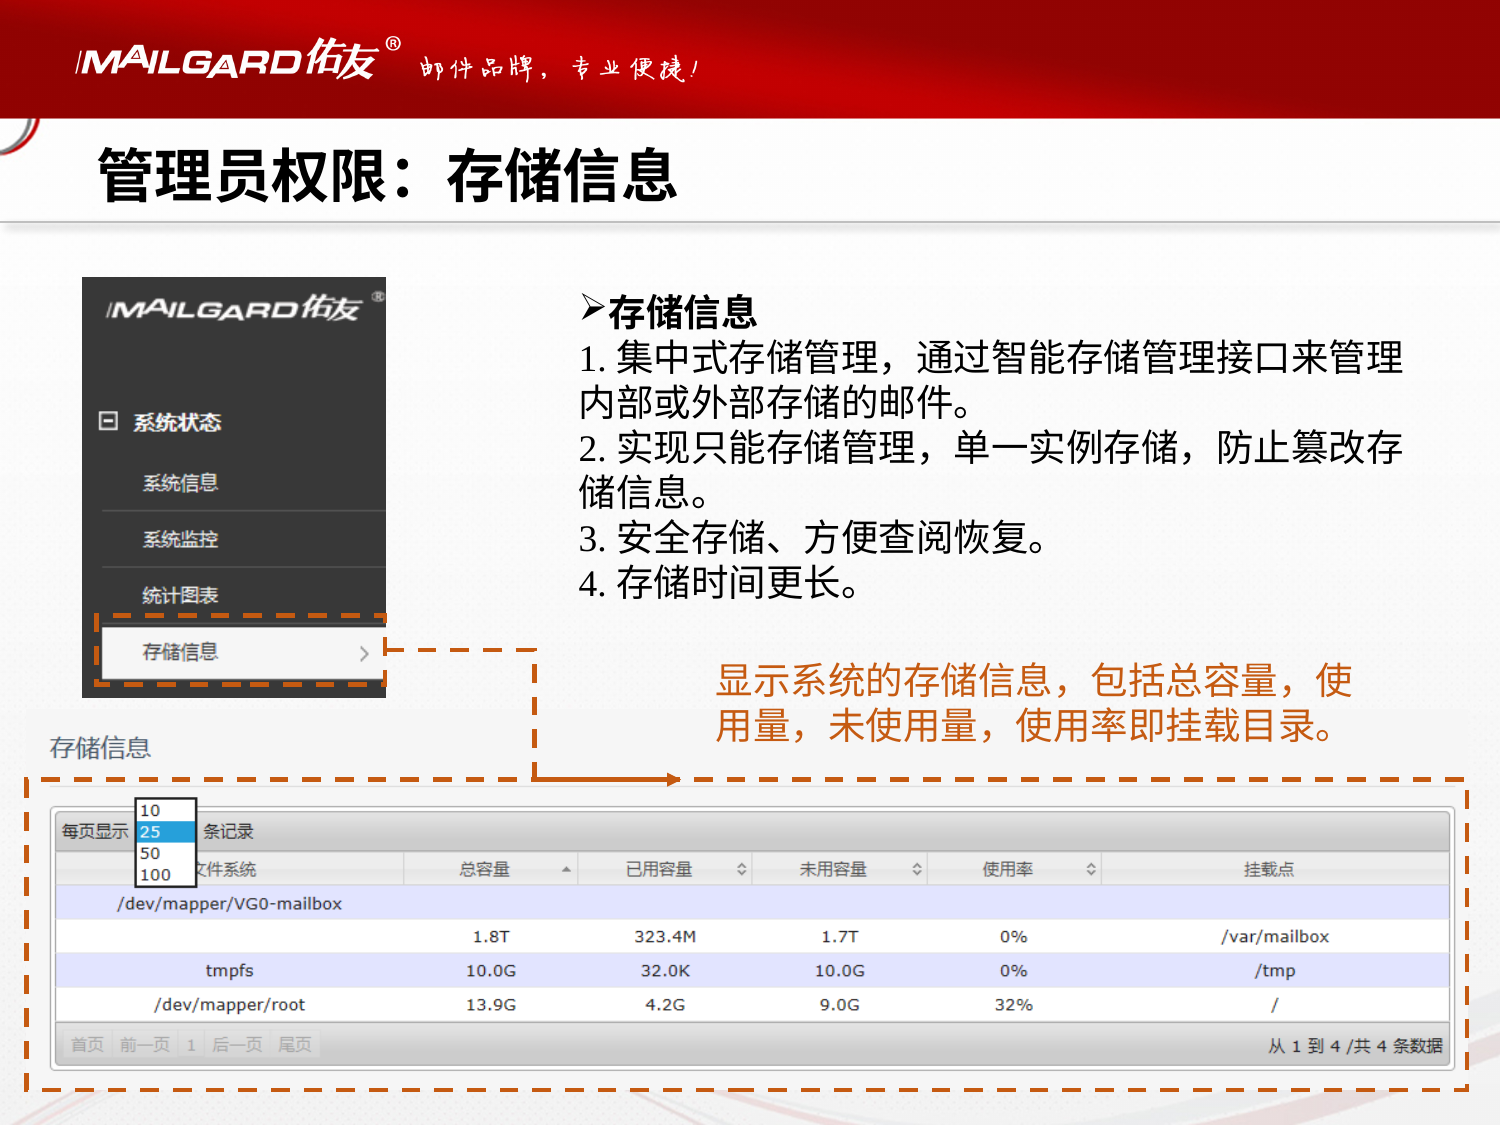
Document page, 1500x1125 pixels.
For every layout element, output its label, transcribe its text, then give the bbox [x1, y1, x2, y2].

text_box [385, 649, 682, 780]
text_box 存储信息 1.集中式存储管理，通过智能存储管理接口来管理内部或外部存储的邮件。 2.实现只能存储管理，单一实例存储，防止篡改存储信息。 3.安全存储、方便查阅恢复。 4.存储时间更长。 [563, 281, 1432, 612]
text_box 显示系统的存储信息，包括总容量，使用量，未使用量，使用率即挂载目录。 [700, 649, 1379, 709]
picture [0, 0, 1500, 221]
text_box 管理员权限：存储信息 [82, 131, 723, 217]
picture [0, 223, 1500, 1125]
